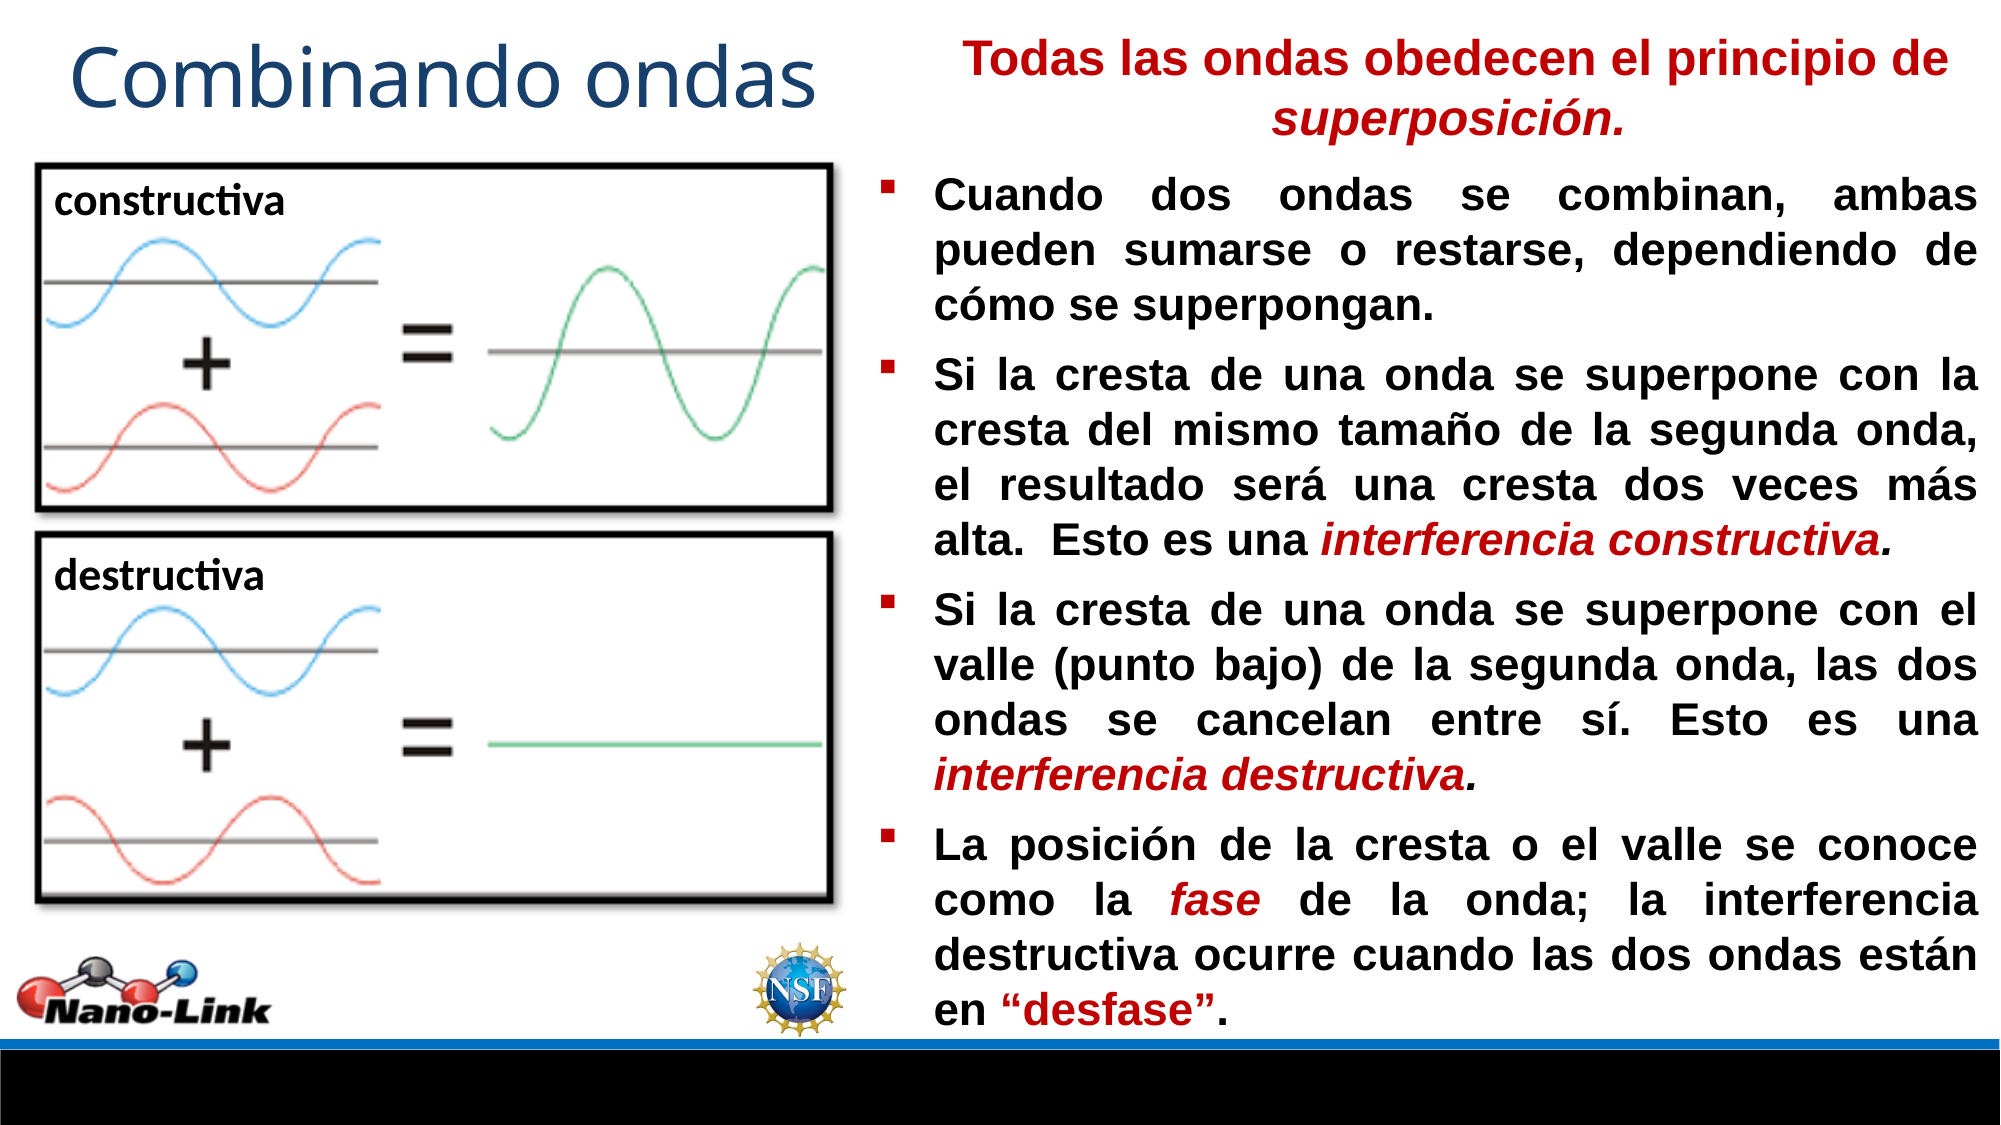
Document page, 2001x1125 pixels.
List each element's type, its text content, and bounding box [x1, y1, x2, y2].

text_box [24, 146, 851, 923]
picture [749, 940, 849, 1038]
text_box Todas las ondas obedecen el principio de superposición. Cuando dos ondas se combinan, ambas pueden sumarse o restarse, dependiendo de cómo se superpongan. Si la cresta de una onda se superpone con la cresta del mismo tamaño de la segunda onda, el resultado será una cresta dos veces más alta. Esto es una interferencia constructiva. Si la cresta de una onda se superpone con el valle (punto bajo) de la segunda onda, las dos ondas se cancelan entre sí. Esto es una interferencia destructiva. La posición de la cresta o el valle se conoce como la fase de la onda; la interferencia destructiva ocurre cuando las dos ondas están en “desfase”. [862, 17, 1994, 1042]
picture [10, 946, 286, 1037]
text_box Combinando ondas [0, 12, 888, 135]
